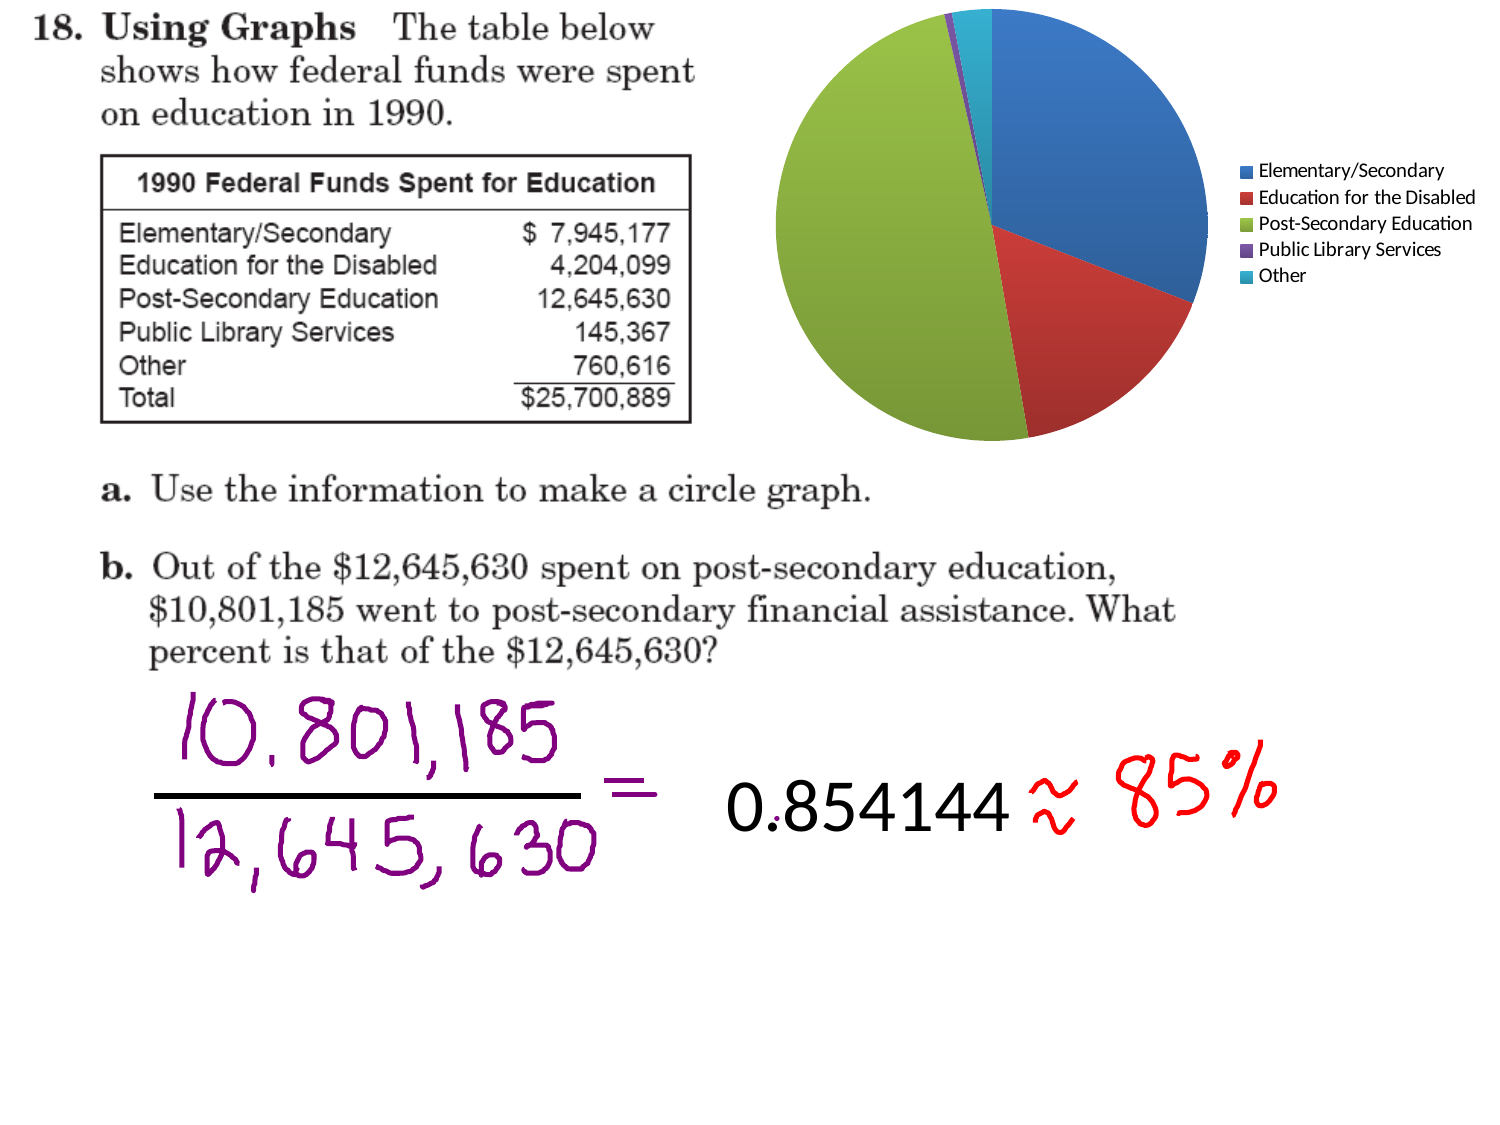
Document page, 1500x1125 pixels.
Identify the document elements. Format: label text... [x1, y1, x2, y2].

text_box [407, 701, 418, 764]
text_box [426, 760, 435, 778]
chart [749, 0, 1500, 451]
text_box [482, 700, 512, 754]
table_header 0.854144 [688, 725, 1013, 850]
text_box [456, 704, 468, 771]
text_box [521, 702, 556, 762]
text_box [183, 692, 194, 760]
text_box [178, 780, 778, 891]
text_box [352, 706, 387, 758]
text_box [300, 698, 338, 763]
picture [0, 0, 1201, 684]
text_box [202, 699, 255, 765]
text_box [1031, 739, 1275, 833]
